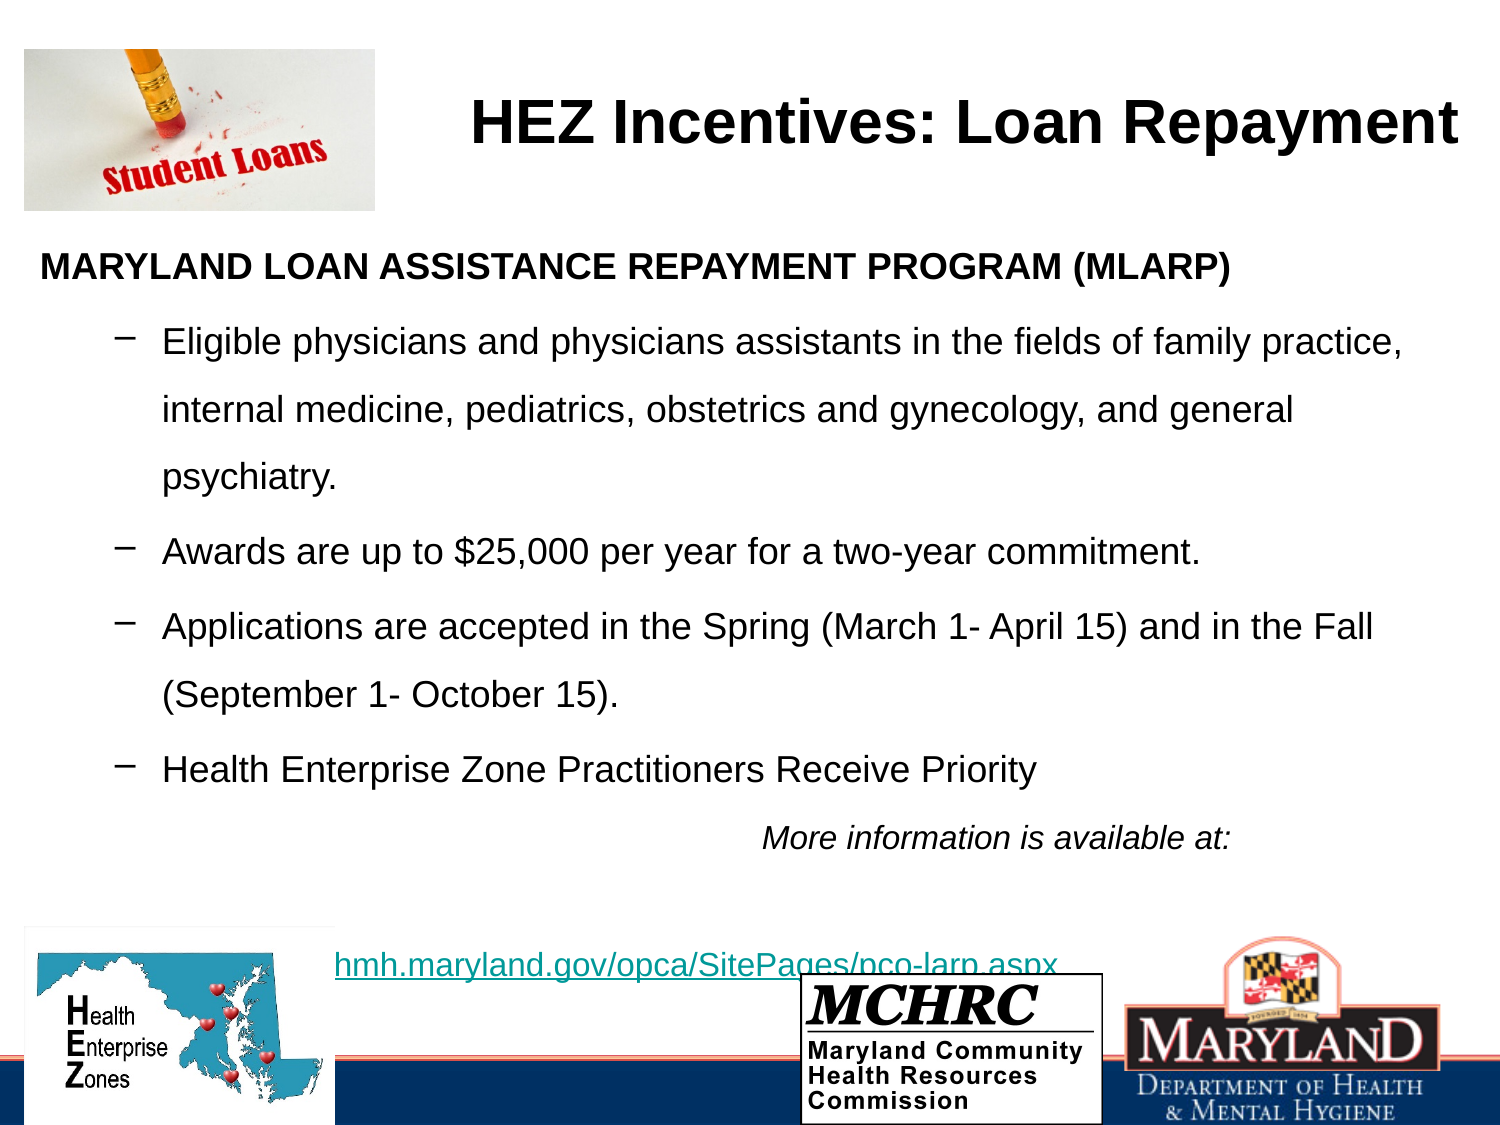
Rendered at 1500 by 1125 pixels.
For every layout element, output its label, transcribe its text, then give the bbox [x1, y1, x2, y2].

picture [24, 49, 376, 211]
title HEZ Incentives: Loan Repayment [124, 24, 1476, 213]
list MARYLAND LOAN ASSISTANCE REPAYMENT PROGRAM (MLARP) Eligible physicians and physicians assistants in the fields of family practice, internal medicine, pediatrics, obstetrics and gynecology, and general psychiatry. Awards are up to $25,000 per year for a two-year commitment. Applications are accepted in the Spring (March 1- April 15) and in the Fall (September 1- October 15). Health Enterprise Zone Practitioners Receive Priority More information is available at: http://hsia.dhmh.maryland.gov/opca/SitePages/pco-larp.aspx [24, 212, 1438, 1026]
picture [0, 924, 1500, 1125]
